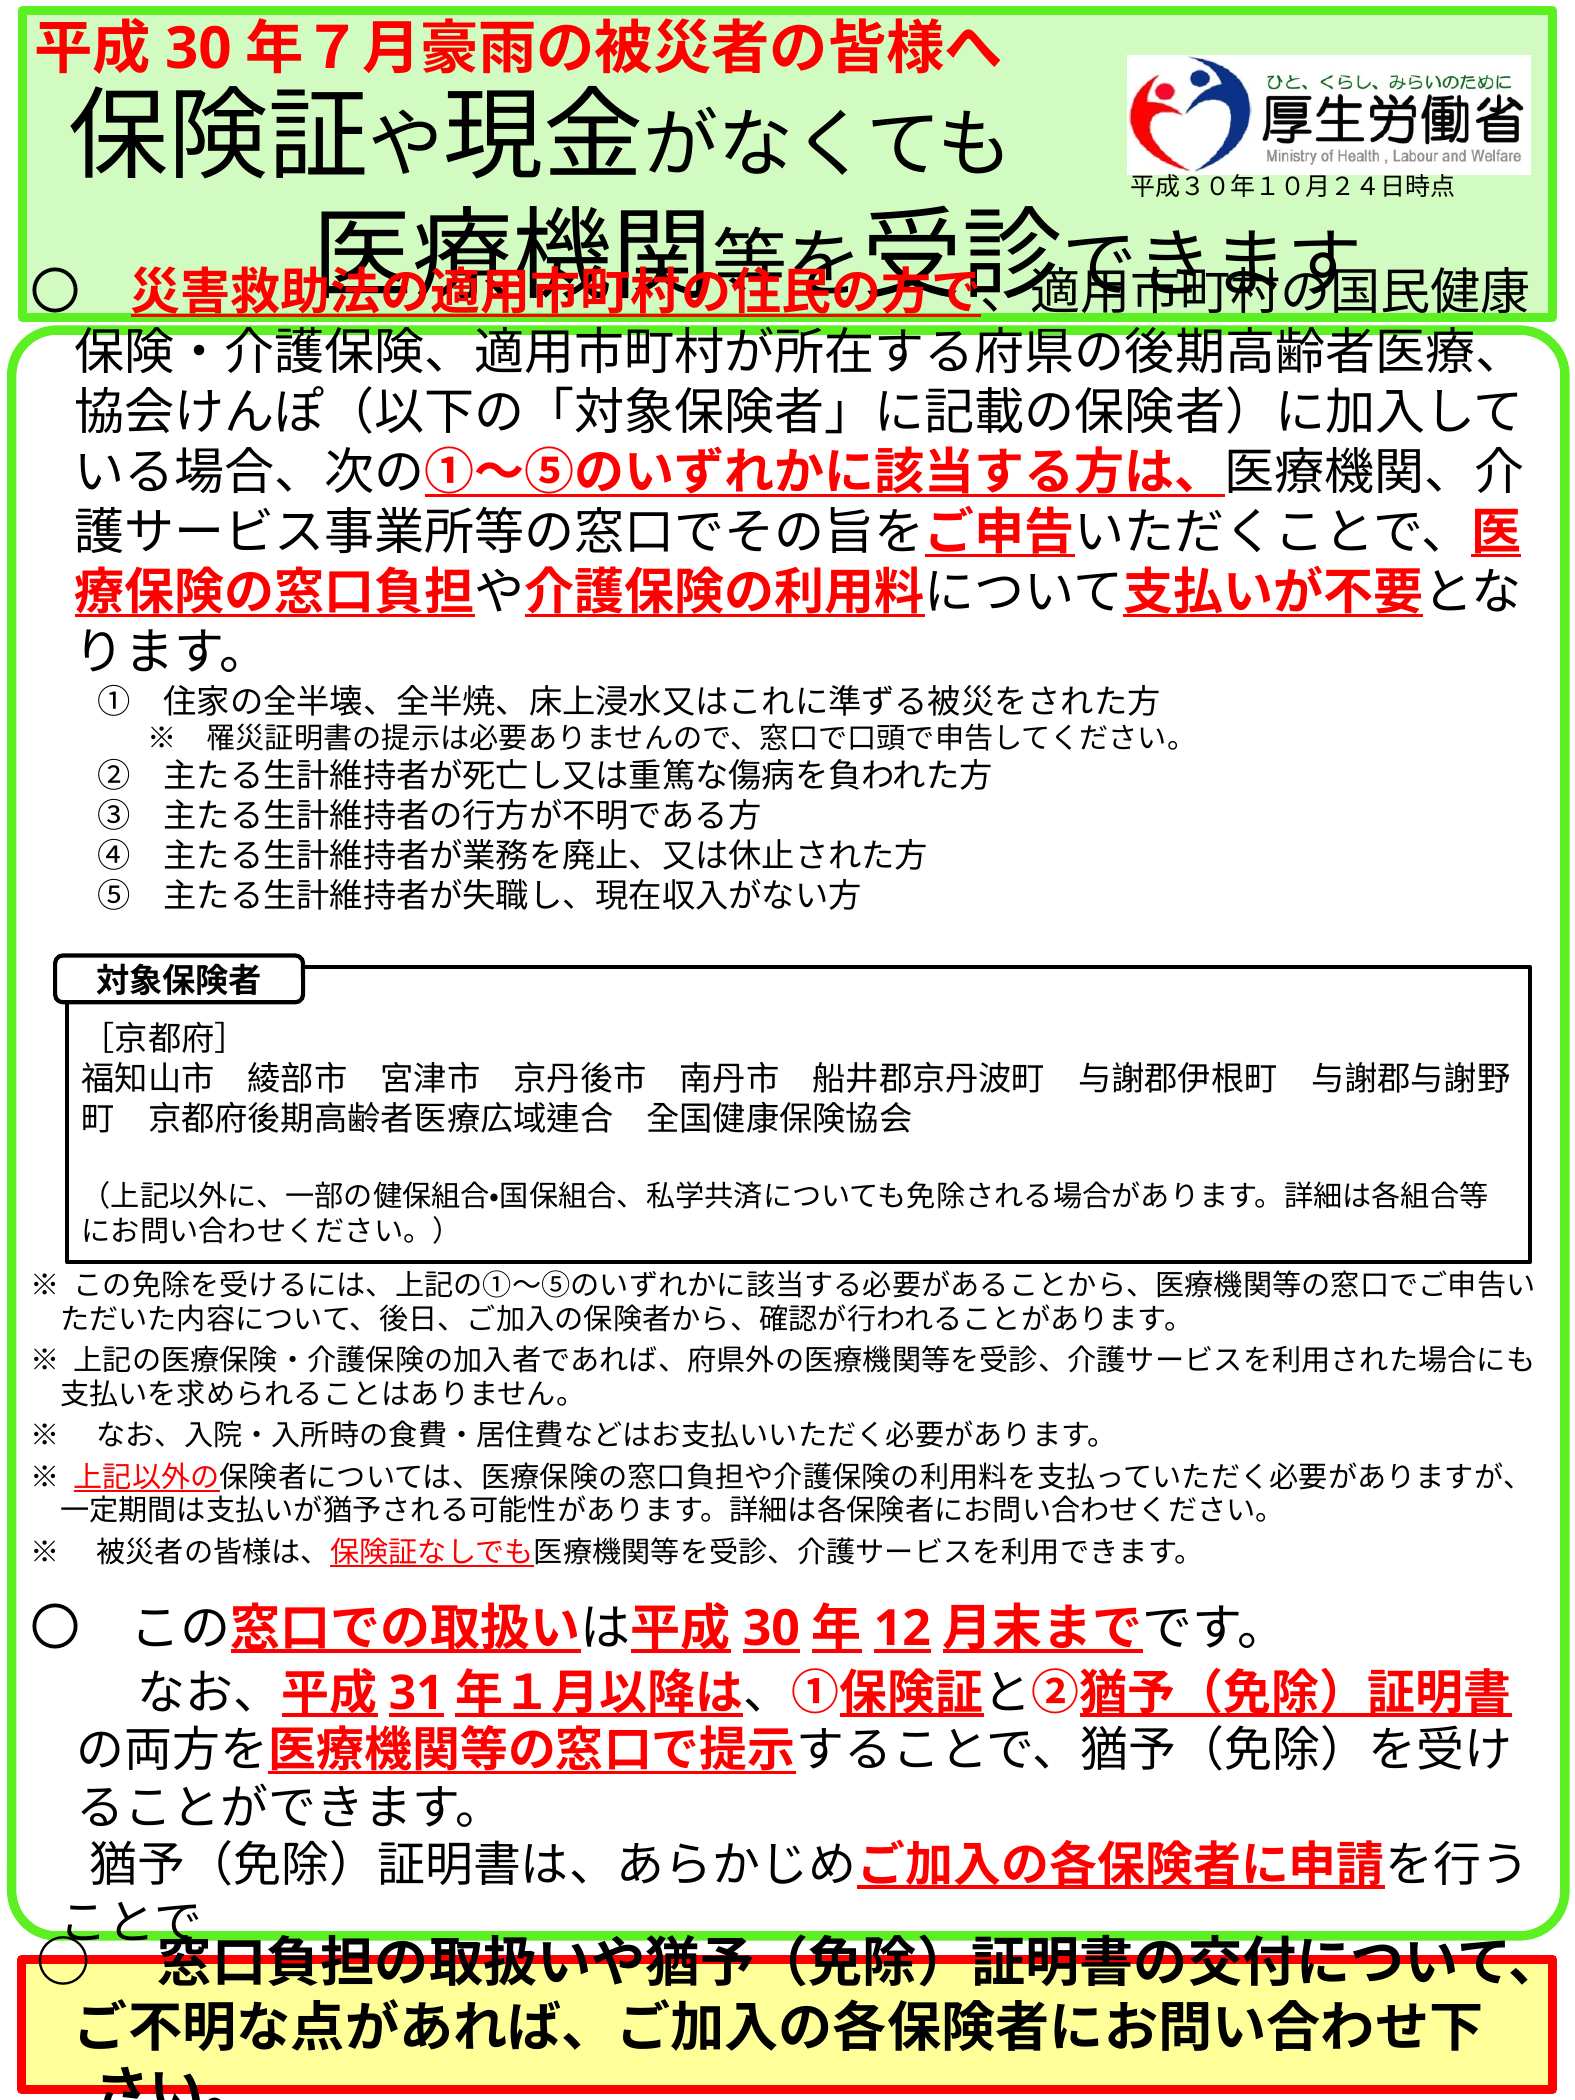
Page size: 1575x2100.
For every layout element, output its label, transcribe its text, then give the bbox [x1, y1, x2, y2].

text_box 〇 災害救助法の適用市町村の住民の方で、適用市町村の国民健康保険・介護保険、適用市町村が所在する府県の後期高齢者医療、協会けんぽ（以下の「対象保険者」に記載の保険者）に加入している場合、次の➀～➄のいずれかに該当する方は、医療機関、介護サービス事業所等の窓口でその旨をご申告いただくことで、医療保険の窓口負担や介護保険の利用料について支払いが不要となります。 ① 住家の全半壊、全半焼、床上浸水又はこれに準ずる被災をされた方 ※ 罹災証明書の提示は必要ありませんので、窓口で口頭で申告してください。 ② 主たる生計維持者が死亡し又は重篤な傷病を負われた方 ③ 主たる生計維持者の行方が不明である方 ④ 主たる生計維持者が業務を廃止、又は休止された方 ⑤ 主たる生計維持者が失職し、現在収入がない方 ※ この免除を受けるには、上記の①～⑤のいずれかに該当する必要があることから、医療機関等の窓口でご申告いただいた内容について、後日、ご加入の保険者から、確認が行われることがあります。 ※ 上記の医療保険・介護保険の加入者であれば、府県外の医療機関等を受診、介護サービスを利用された場合にも支払いを求められることはありません。 ※ なお、入院・入所時の食費・居住費などはお支払いいただく必要があります。 ※ 上記以外の保険者については、医療保険の窓口負担や介護保険の利用料を支払っていただく必要がありますが、一定期間は支払いが猶予される可能性があります。詳細は各保険者にお問い合わせください。 ※ 被災者の皆様は、保険証なしでも医療機関等を受診、介護サービスを利用できます。 〇 この窓口での取扱いは平成30年12月末までです。 なお、平成31年１月以降は、①保険証と②猶予（免除）証明書の両方を医療機関等の窓口で提示することで、猶予（免除）を受けることができます。 猶予（免除）証明書は、あらかじめご加入の各保険者に申請を行うことで 交付されますので、お手続をお願いいたします。 [9, 327, 1567, 1938]
text_box ○ 窓口負担の取扱いや猶予（免除）証明書の交付について、 ご不明な点があれば、ご加入の各保険者にお問い合わせ下さい。 [20, 1957, 1555, 2091]
text_box 対象保険者 [53, 953, 306, 1005]
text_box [1115, 55, 1543, 209]
text_box 平成30年７月豪雨の被災者の皆様へ [33, 1, 1081, 70]
text_box ［京都府］ 福知山市 綾部市 宮津市 京丹後市 南丹市 船井郡京丹波町 与謝郡伊根町 与謝郡与謝野町 京都府後期高齢者医療広域連合 全国健康保険協会 （上記以外に、一部の健保組合・国保組合、私学共済についても免除される場合があります。詳細は各組合等にお問い合わせください。） [65, 965, 1532, 1264]
text_box 保険証や現金がなくても 医療機関等を受診できます [20, 9, 1555, 320]
